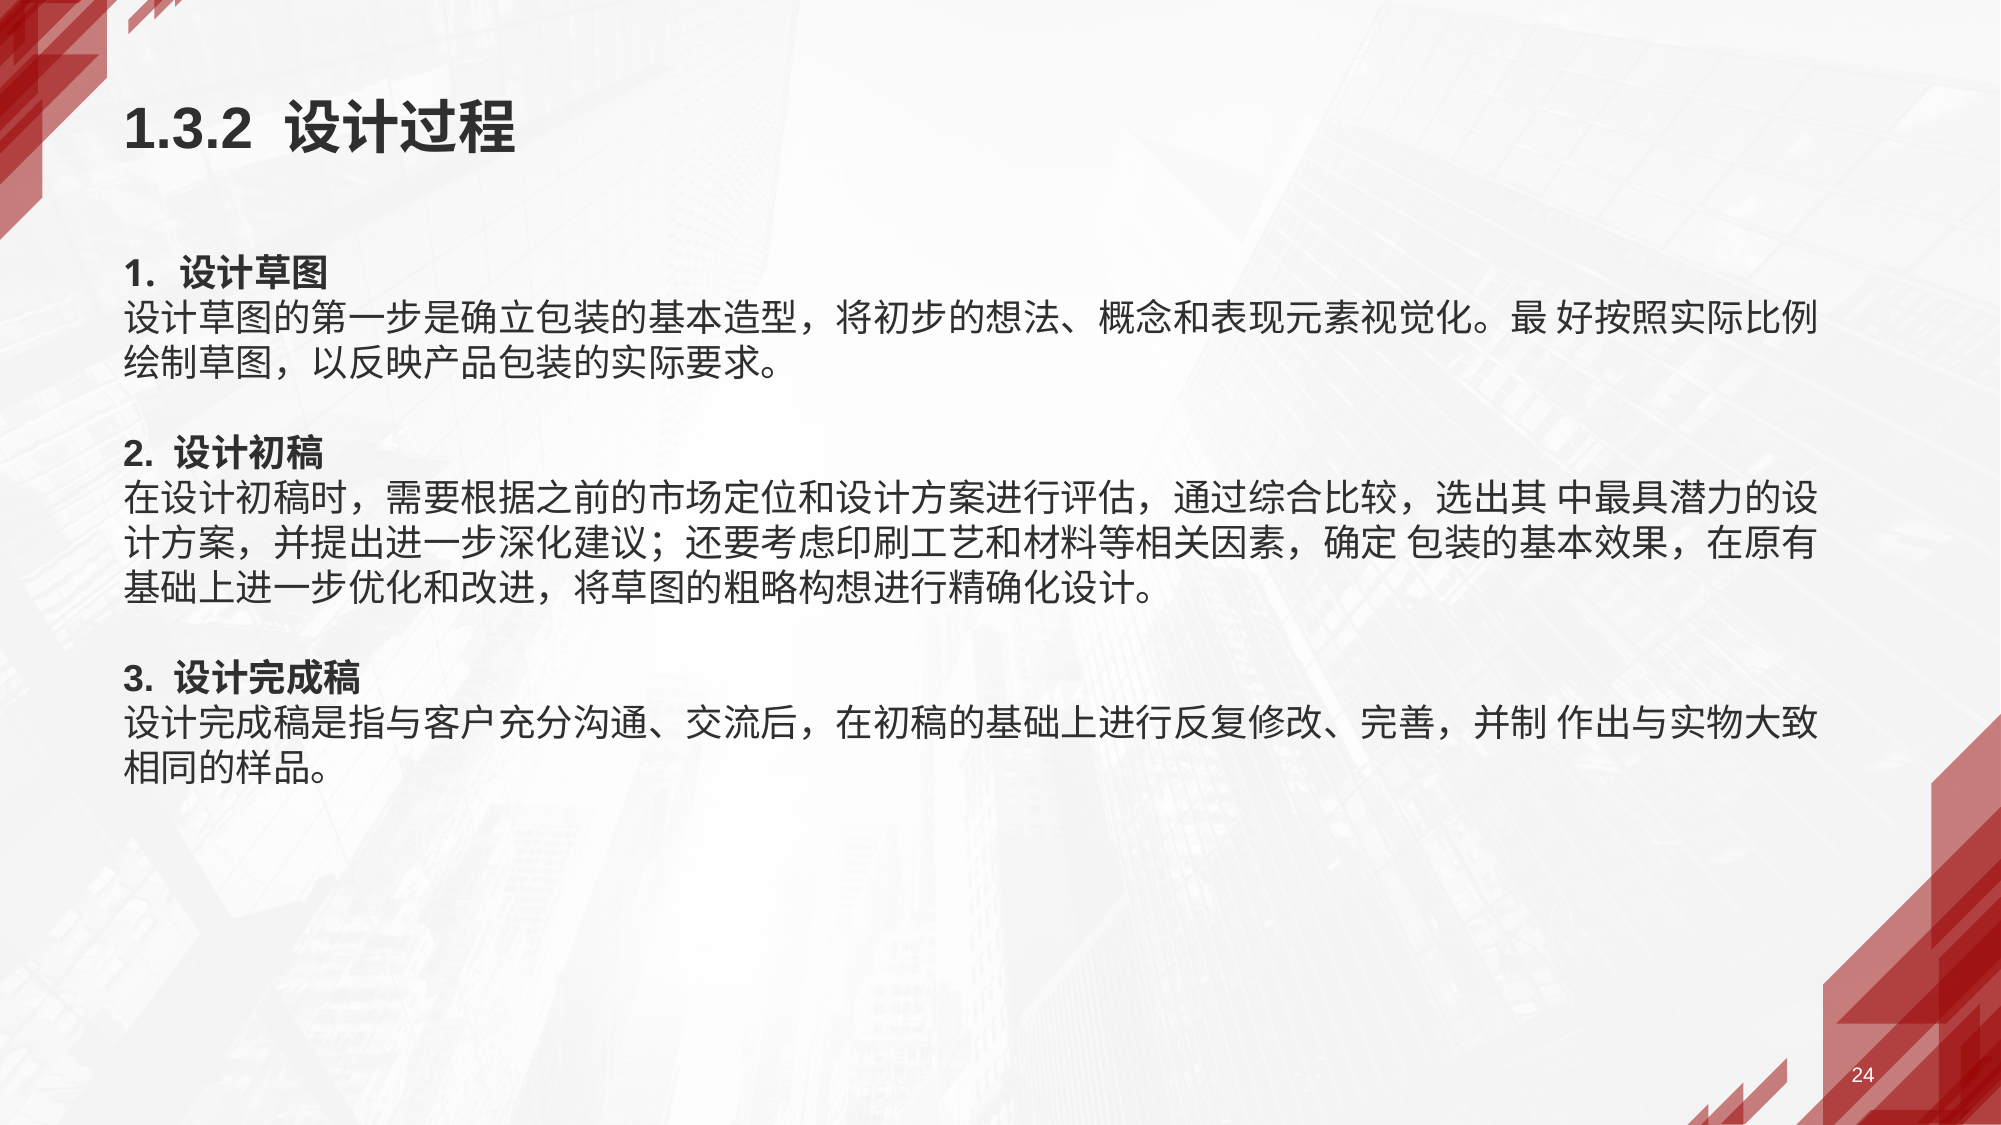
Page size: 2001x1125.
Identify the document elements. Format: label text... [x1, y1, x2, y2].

slide_number 24 [1452, 1056, 1890, 1092]
text_box 设计草图 设计草图的第一步是确立包装的基本造型，将初步的想法、概念和表现元素视觉化。最 好按照实际比例绘制草图，以反映产品包装的实际要求。 2. 设计初稿 在设计初稿时，需要根据之前的市场定位和设计方案进行评估，通过综合比较，选出其 中最具潜力的设计方案，并提出进一步深化建议；还要考虑印刷工艺和材料等相关因素，确定 包装的基本效果，在原有基础上进一步优化和改进，将草图的粗略构想进行精确化设计。 3. 设计完成稿 设计完成稿是指与客户充分沟通、交流后，在初稿的基础上进行反复修改、完善，并制 作出与实物大致相同的样品。 [108, 241, 1867, 797]
title 1.3.2 设计过程 [108, 81, 1890, 169]
